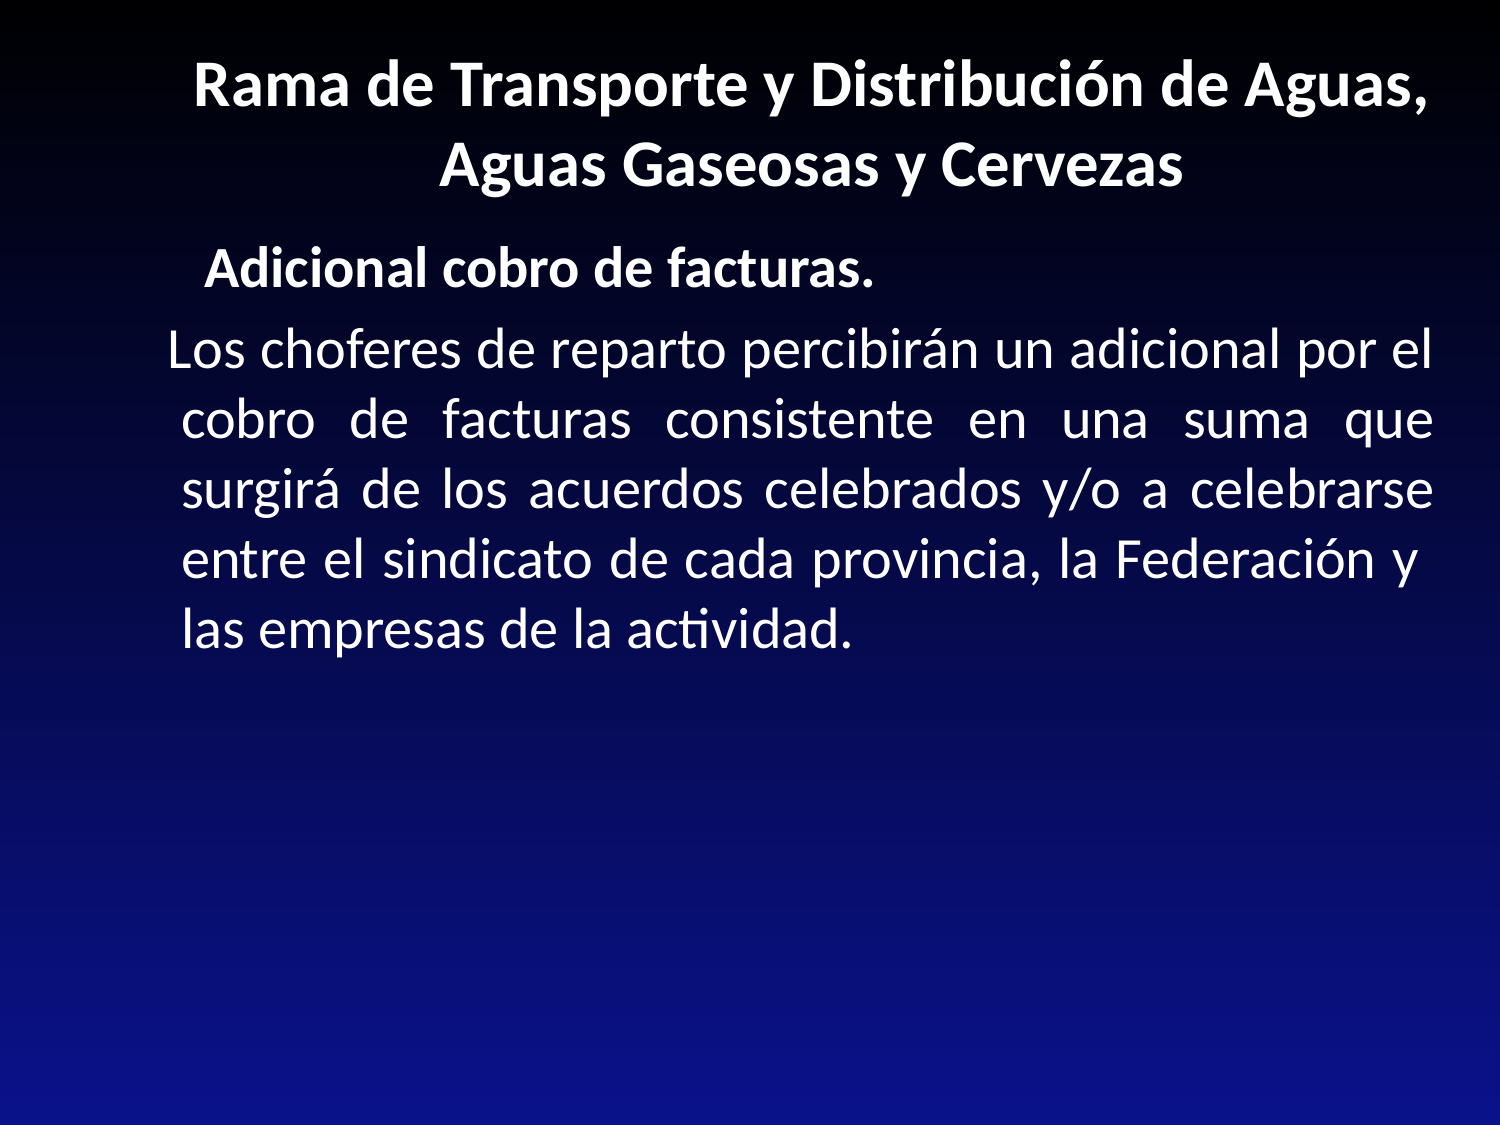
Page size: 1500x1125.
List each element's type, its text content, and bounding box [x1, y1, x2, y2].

title Rama de Transporte y Distribución de Aguas, Aguas Gaseosas y Cervezas [124, 39, 1500, 194]
list Adicional cobro de facturas. Los choferes de reparto percibirán un adicional por el cobro de facturas consistente en una suma que surgirá de los acuerdos celebrados y/o a celebrarse entre el sindicato de cada provincia, la Federación y las empresas de la actividad. [124, 228, 1436, 910]
